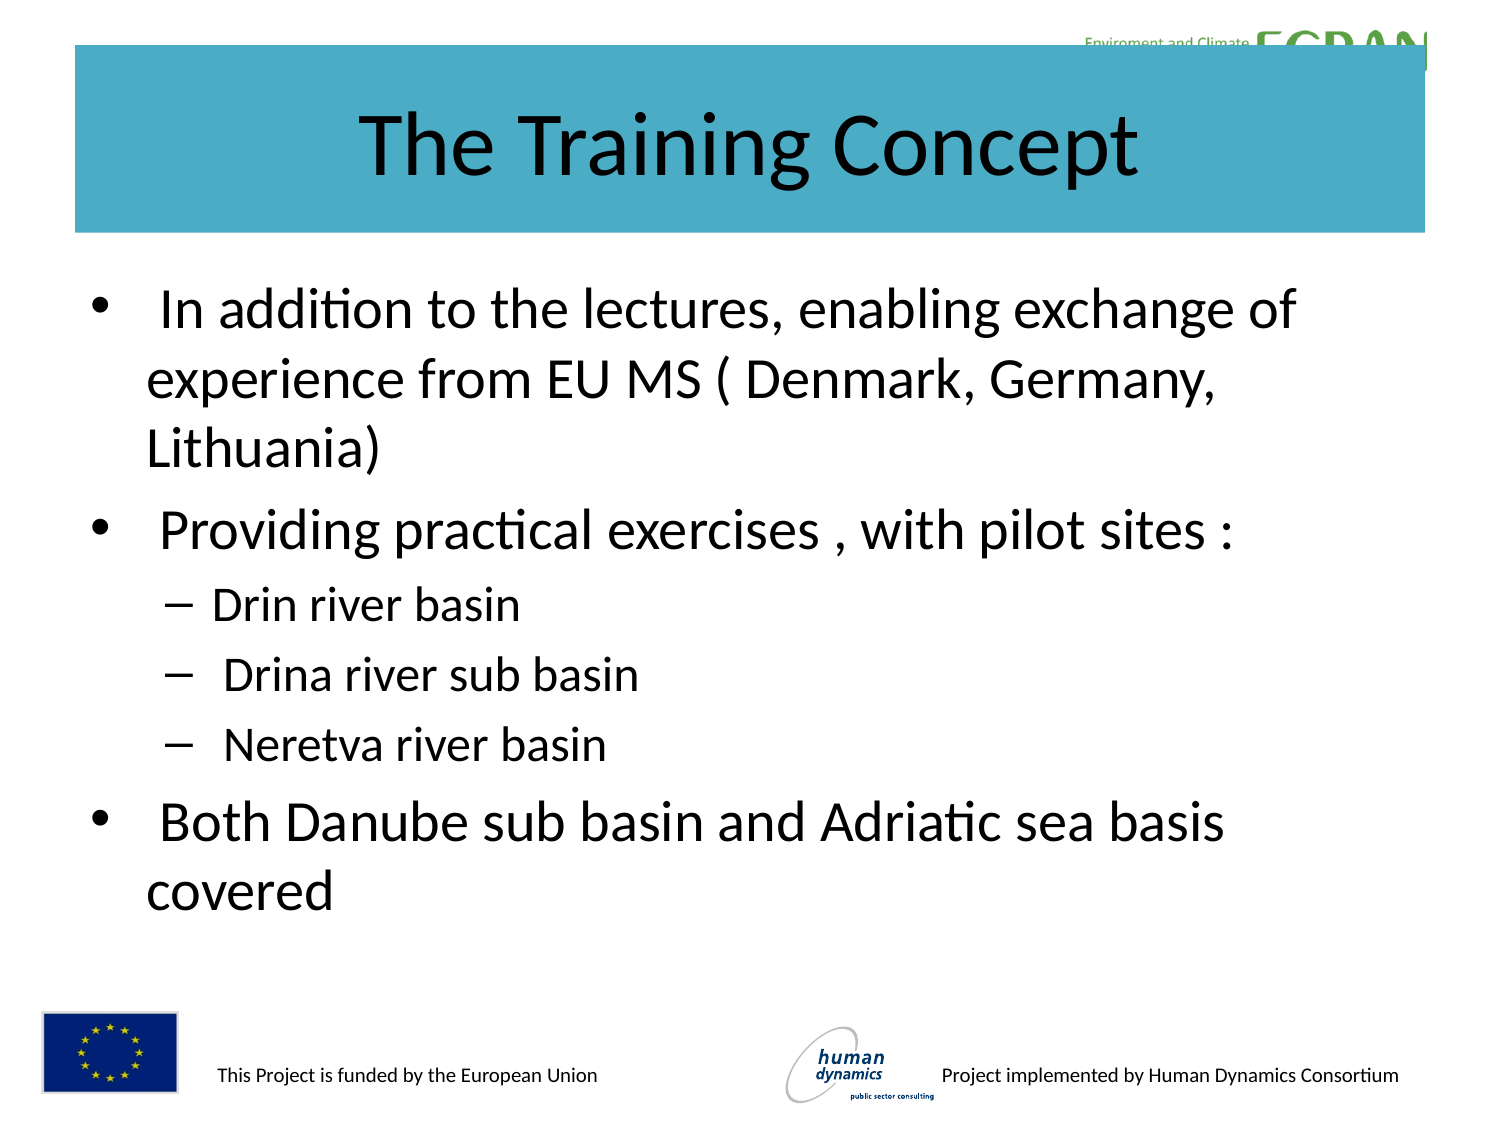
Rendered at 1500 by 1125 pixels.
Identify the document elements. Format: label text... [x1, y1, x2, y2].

picture [1057, 30, 1427, 73]
list In addition to the lectures, enabling exchange of experience from EU MS ( Denmark, Germany, Lithuania) Providing practical exercises , with pilot sites : Drin river basin Drina river sub basin Neretva river basin Both Danube sub basin and Adriatic sea basis covered [75, 262, 1425, 1005]
title The Training Concept [75, 45, 1425, 233]
picture [41, 1011, 179, 1094]
